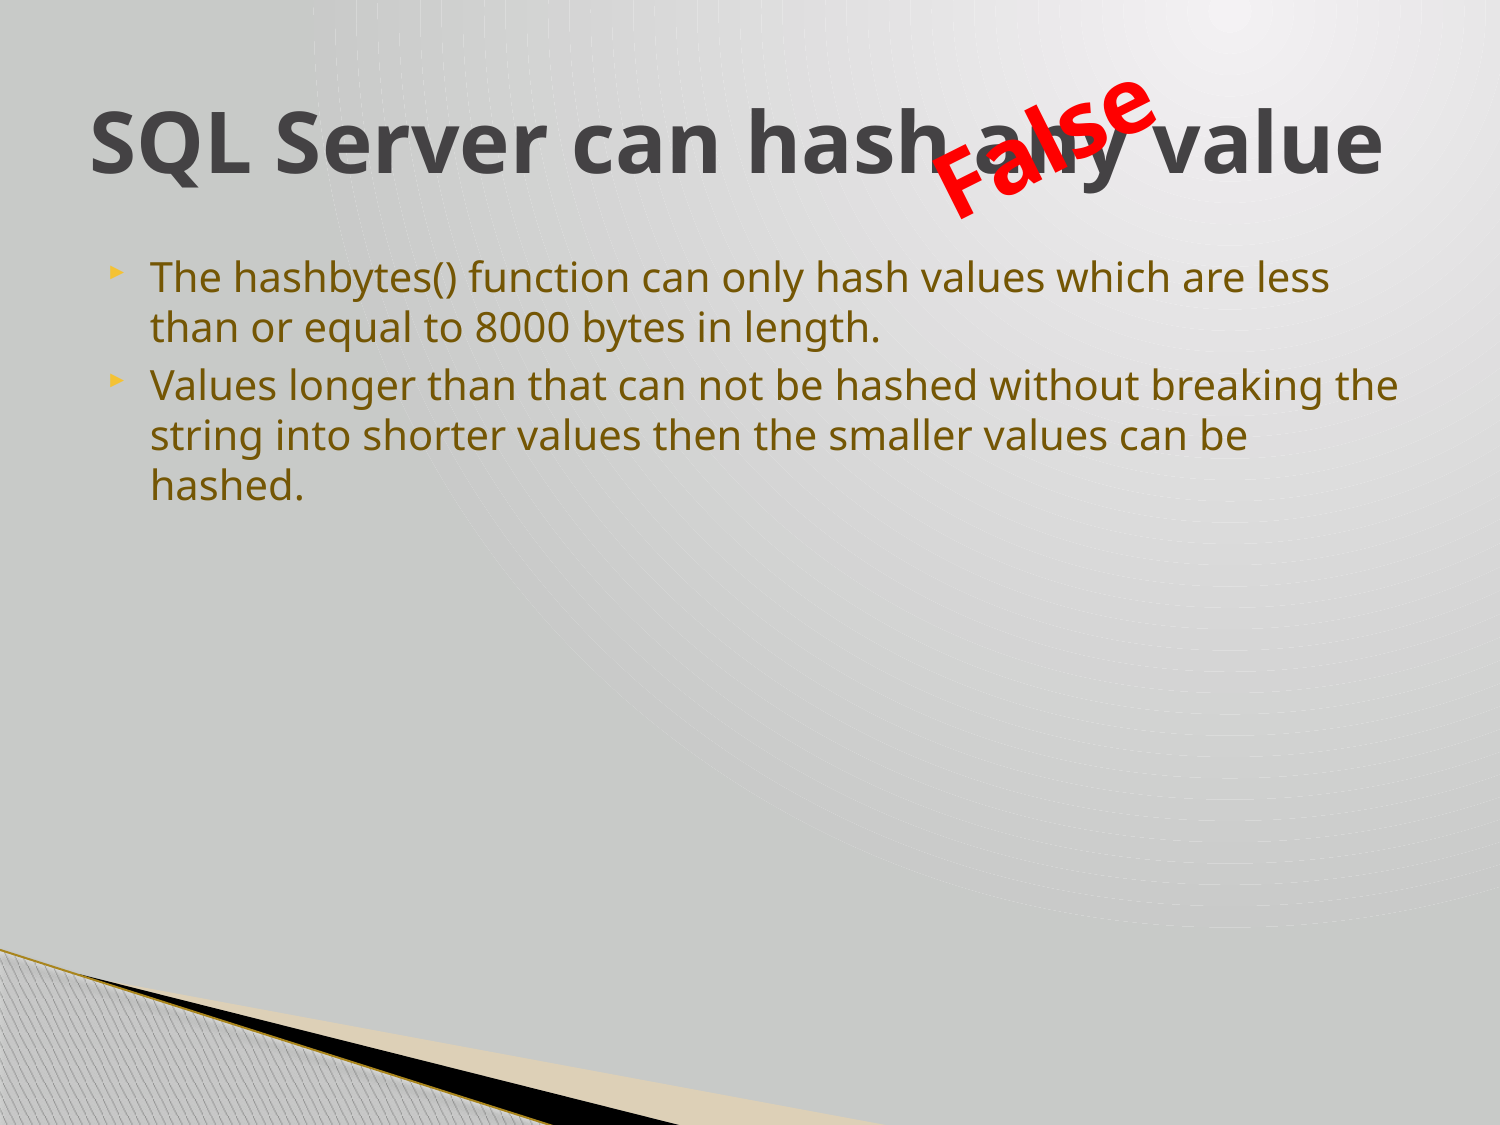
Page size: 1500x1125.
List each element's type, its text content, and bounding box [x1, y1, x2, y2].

title SQL Server can hash any value [995, 45, 1425, 233]
title SQL Server can hash any value [75, 45, 1087, 233]
list The hashbytes() function can only hash values which are less than or equal to 8000 bytes in length. Values longer than that can not be hashed without breaking the string into shorter values then the smaller values can be hashed. [75, 242, 1425, 986]
text_box False [800, 0, 1285, 302]
